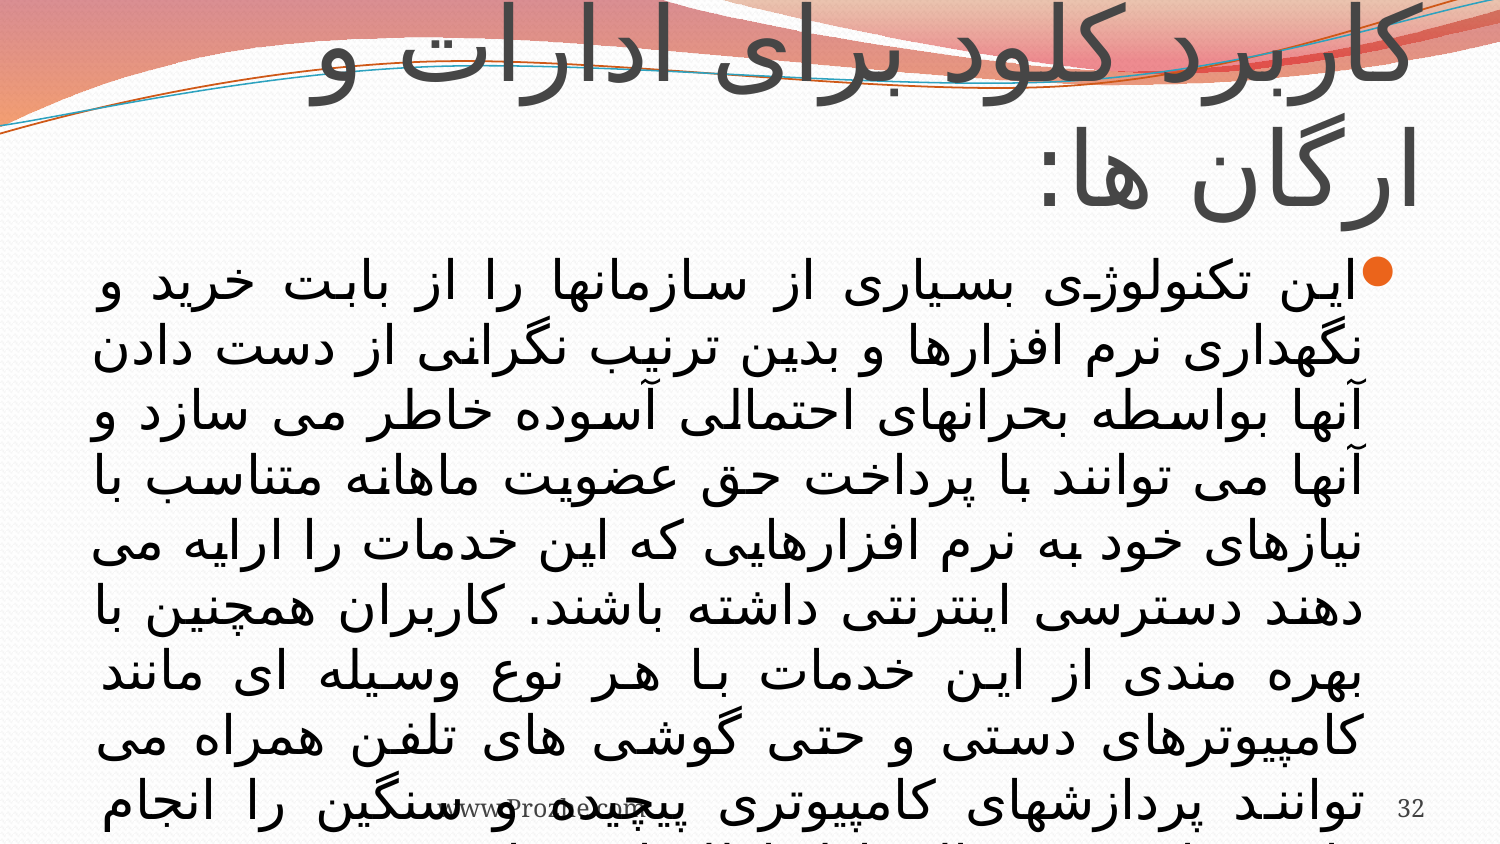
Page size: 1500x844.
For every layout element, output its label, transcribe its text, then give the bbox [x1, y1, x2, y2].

list این تکنولوژی بسیاری از سازمانها را از بابت خرید و نگهداری نرم افزارها و بدین ترنیب نگرانی از دست دادن آنها بواسطه بحرانهای احتمالی آسوده خاطر می سازد و آنها می توانند با پرداخت حق عضویت ماهانه متناسب با نیازهای خود به نرم افزارهایی که این خدمات را ارایه می دهند دسترسی اینترنتی داشته باشند. کاربران همچنین با بهره مندی از این خدمات با هر نوع وسیله ای مانند کامپیوترهای دستی و حتی گوشی های تلفن همراه می توانند پردازشهای کامپیوتری پیچیده و سنگین را انجام داده و با سرعت بالا تبادل اطلاعات نمایند. [75, 238, 1425, 779]
title کاربرد کلود برای ادارات و ارگان ها: [75, 86, 1425, 228]
footer www.Prozhe.com [437, 782, 988, 827]
slide_number 32 [1299, 782, 1425, 827]
